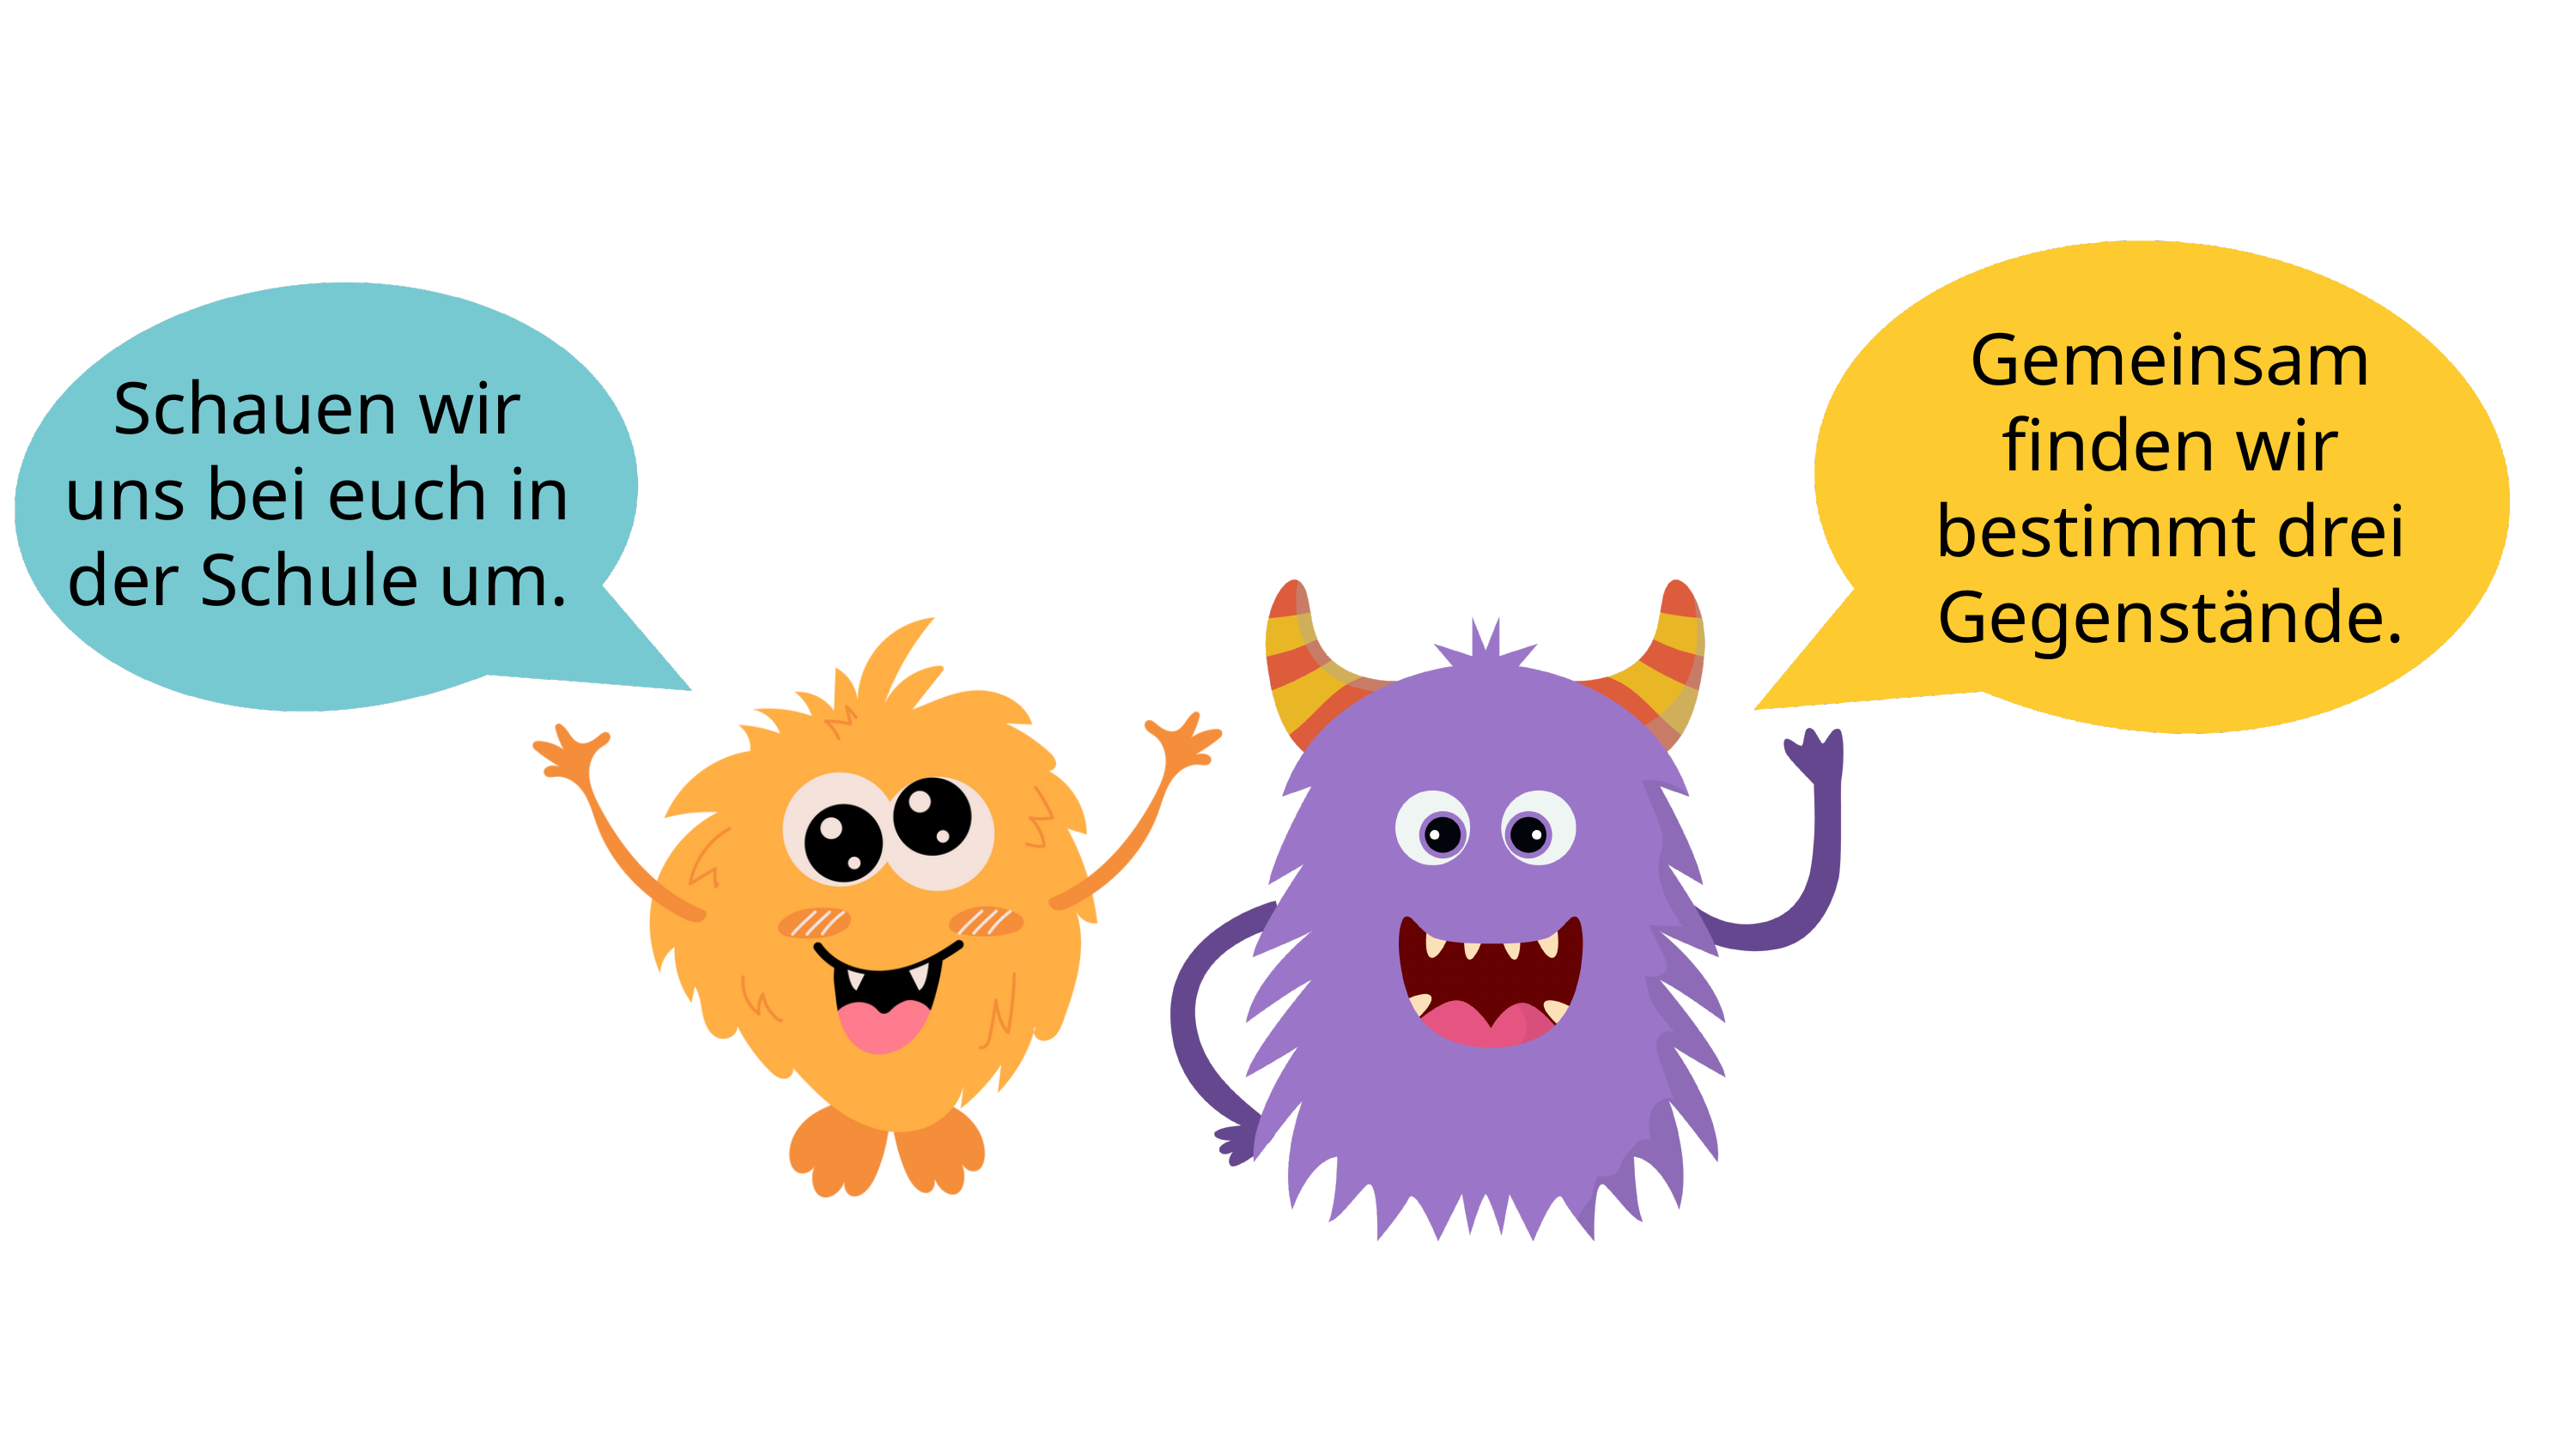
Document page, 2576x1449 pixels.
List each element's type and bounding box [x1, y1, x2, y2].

text_box [532, 617, 1169, 1197]
picture [0, 264, 731, 729]
text_box [1169, 573, 1846, 1241]
picture [1706, 217, 2530, 757]
